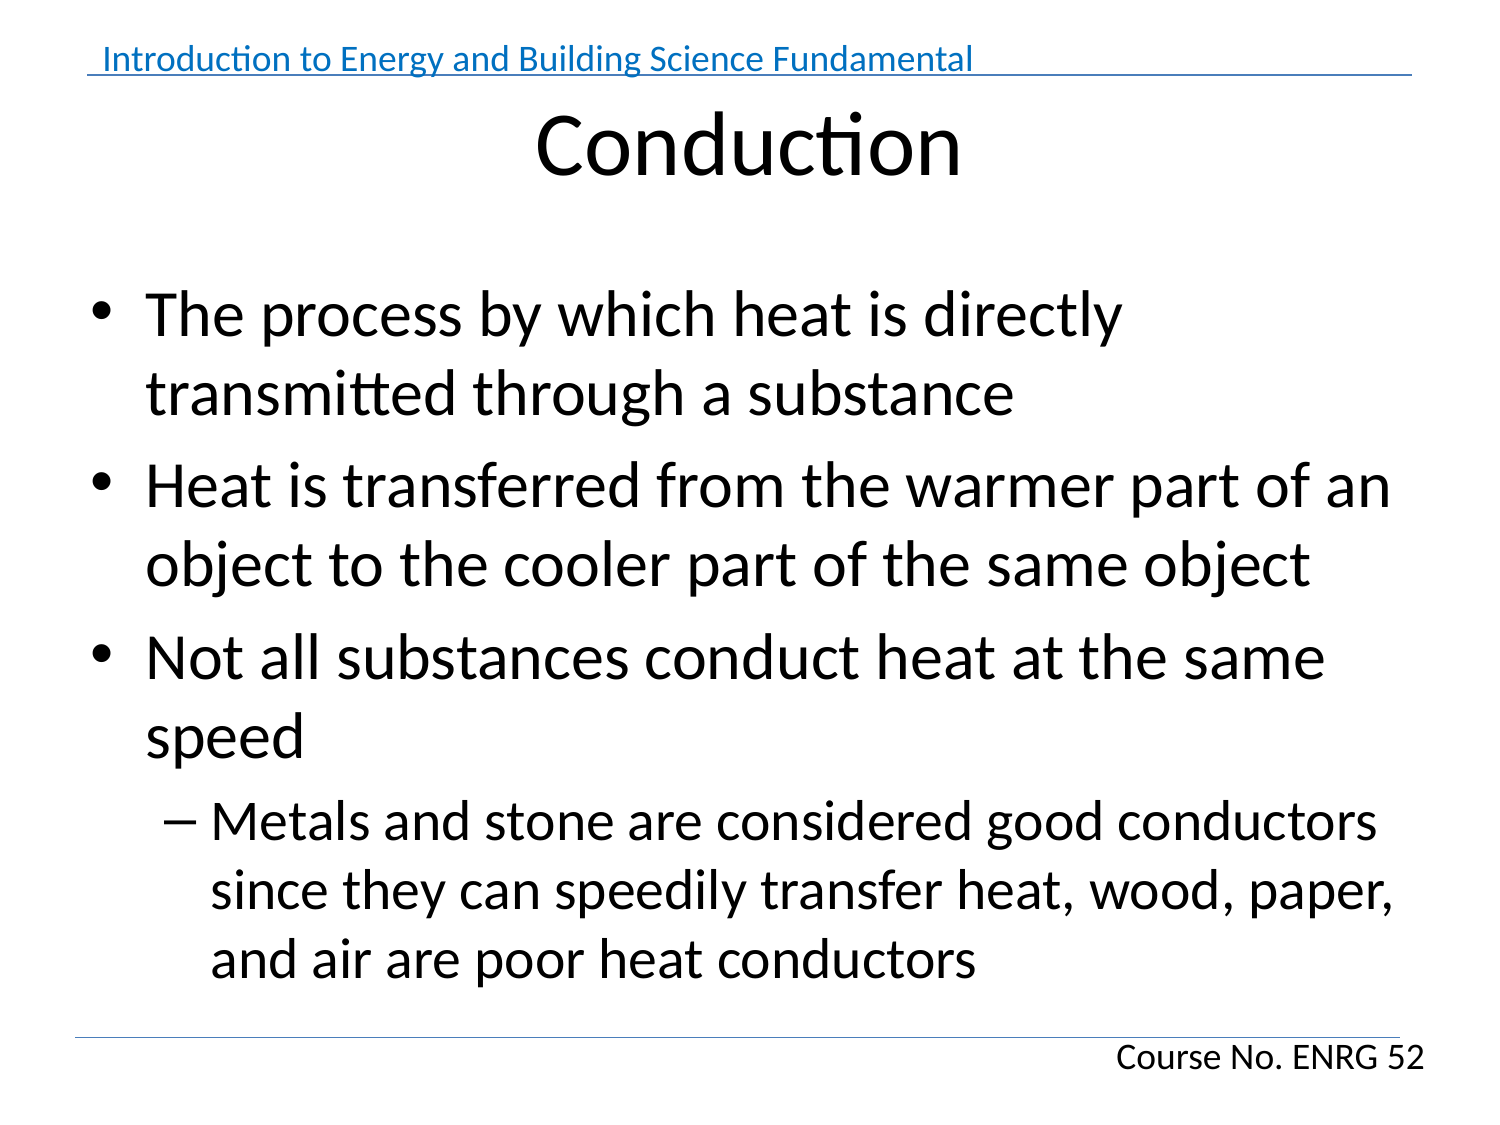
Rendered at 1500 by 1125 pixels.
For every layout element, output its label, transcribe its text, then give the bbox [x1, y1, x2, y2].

title Conduction [75, 45, 1425, 233]
list The process by which heat is directly transmitted through a substance Heat is transferred from the warmer part of an object to the cooler part of the same object Not all substances conduct heat at the same speed Metals and stone are considered good conductors since they can speedily transfer heat, wood, paper, and air are poor heat conductors [75, 262, 1425, 1005]
